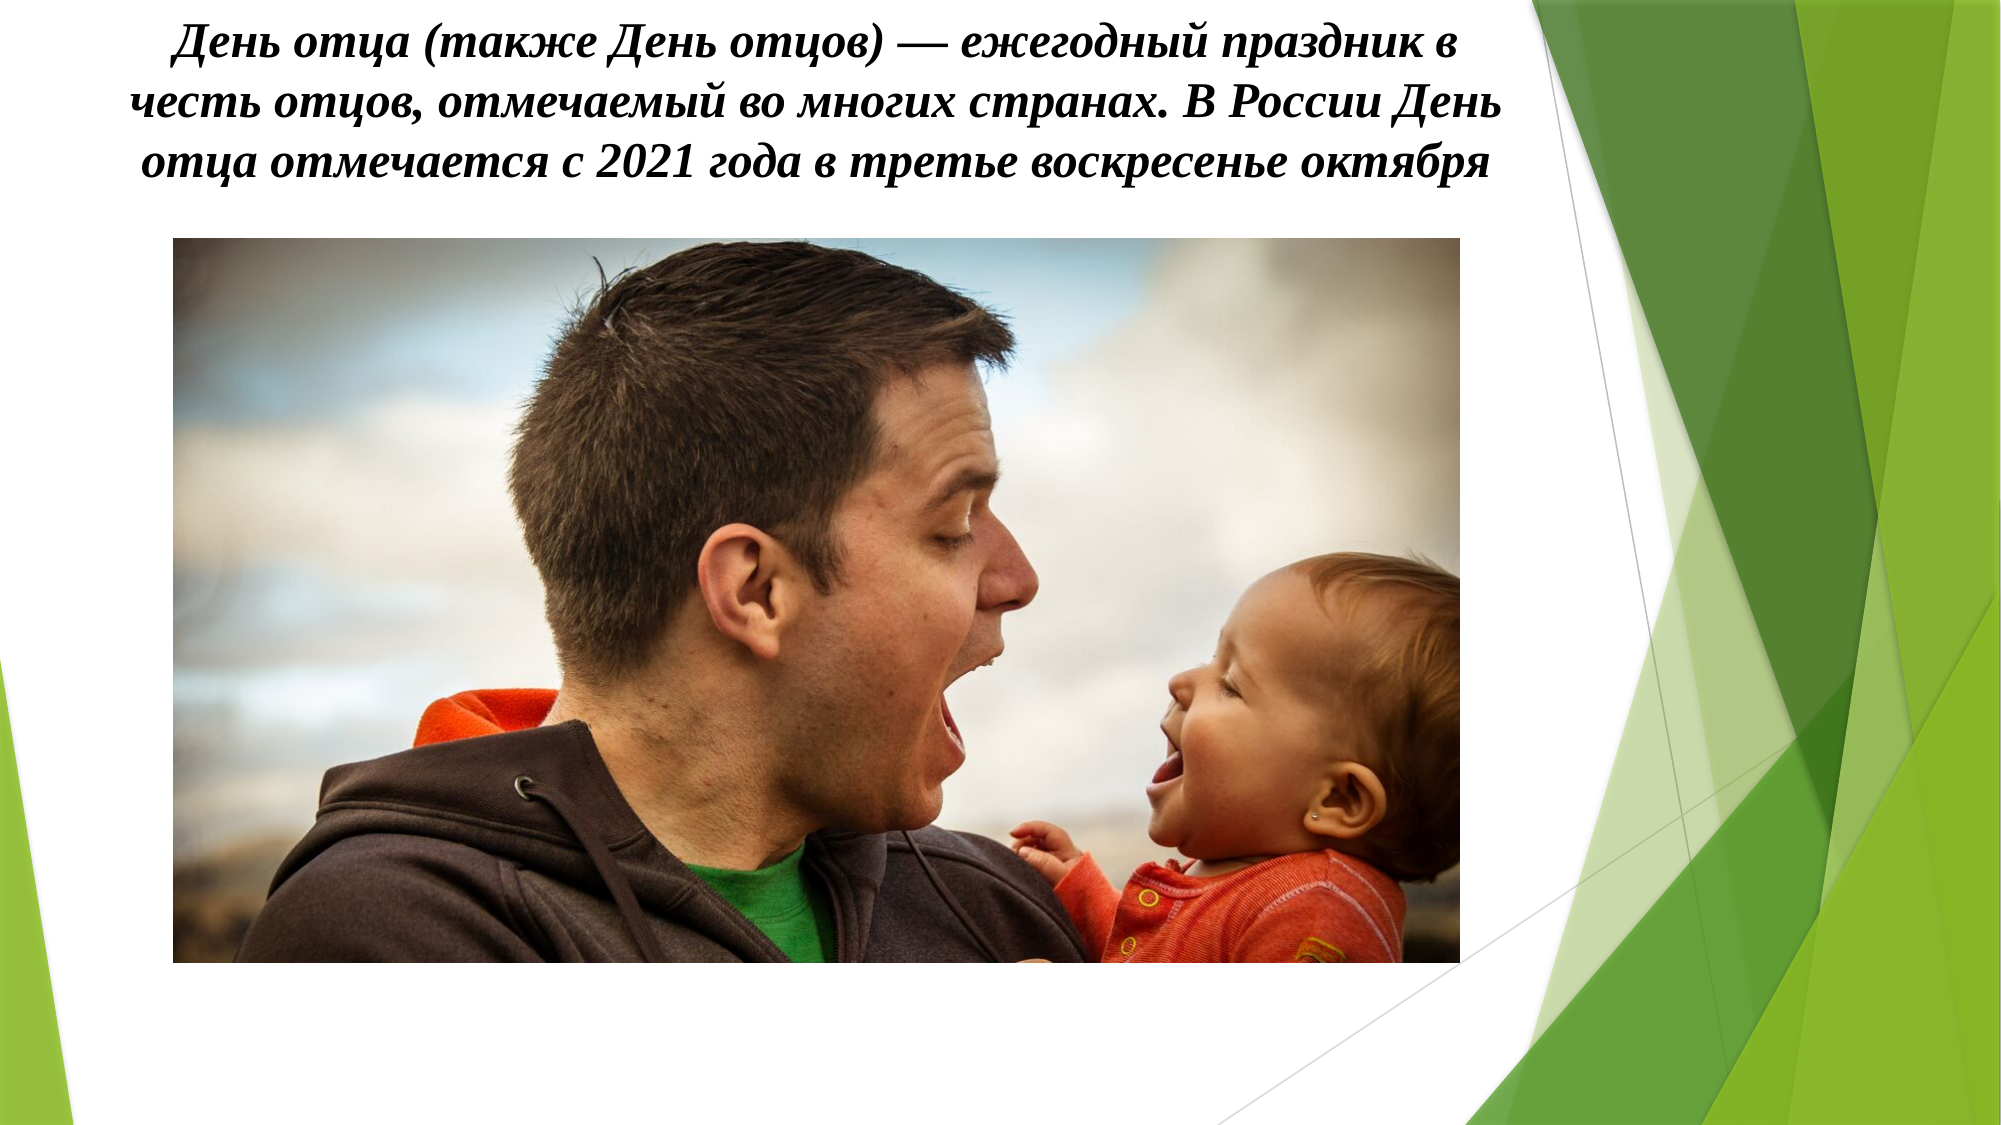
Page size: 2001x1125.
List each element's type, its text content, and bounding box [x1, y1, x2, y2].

title День отца (также День отцов) — ежегодный праздник в честь отцов, отмечаемый во многих странах. В России День отца отмечается с 2021 года в третье воскресенье октября [111, 0, 1522, 217]
picture [172, 238, 1460, 963]
